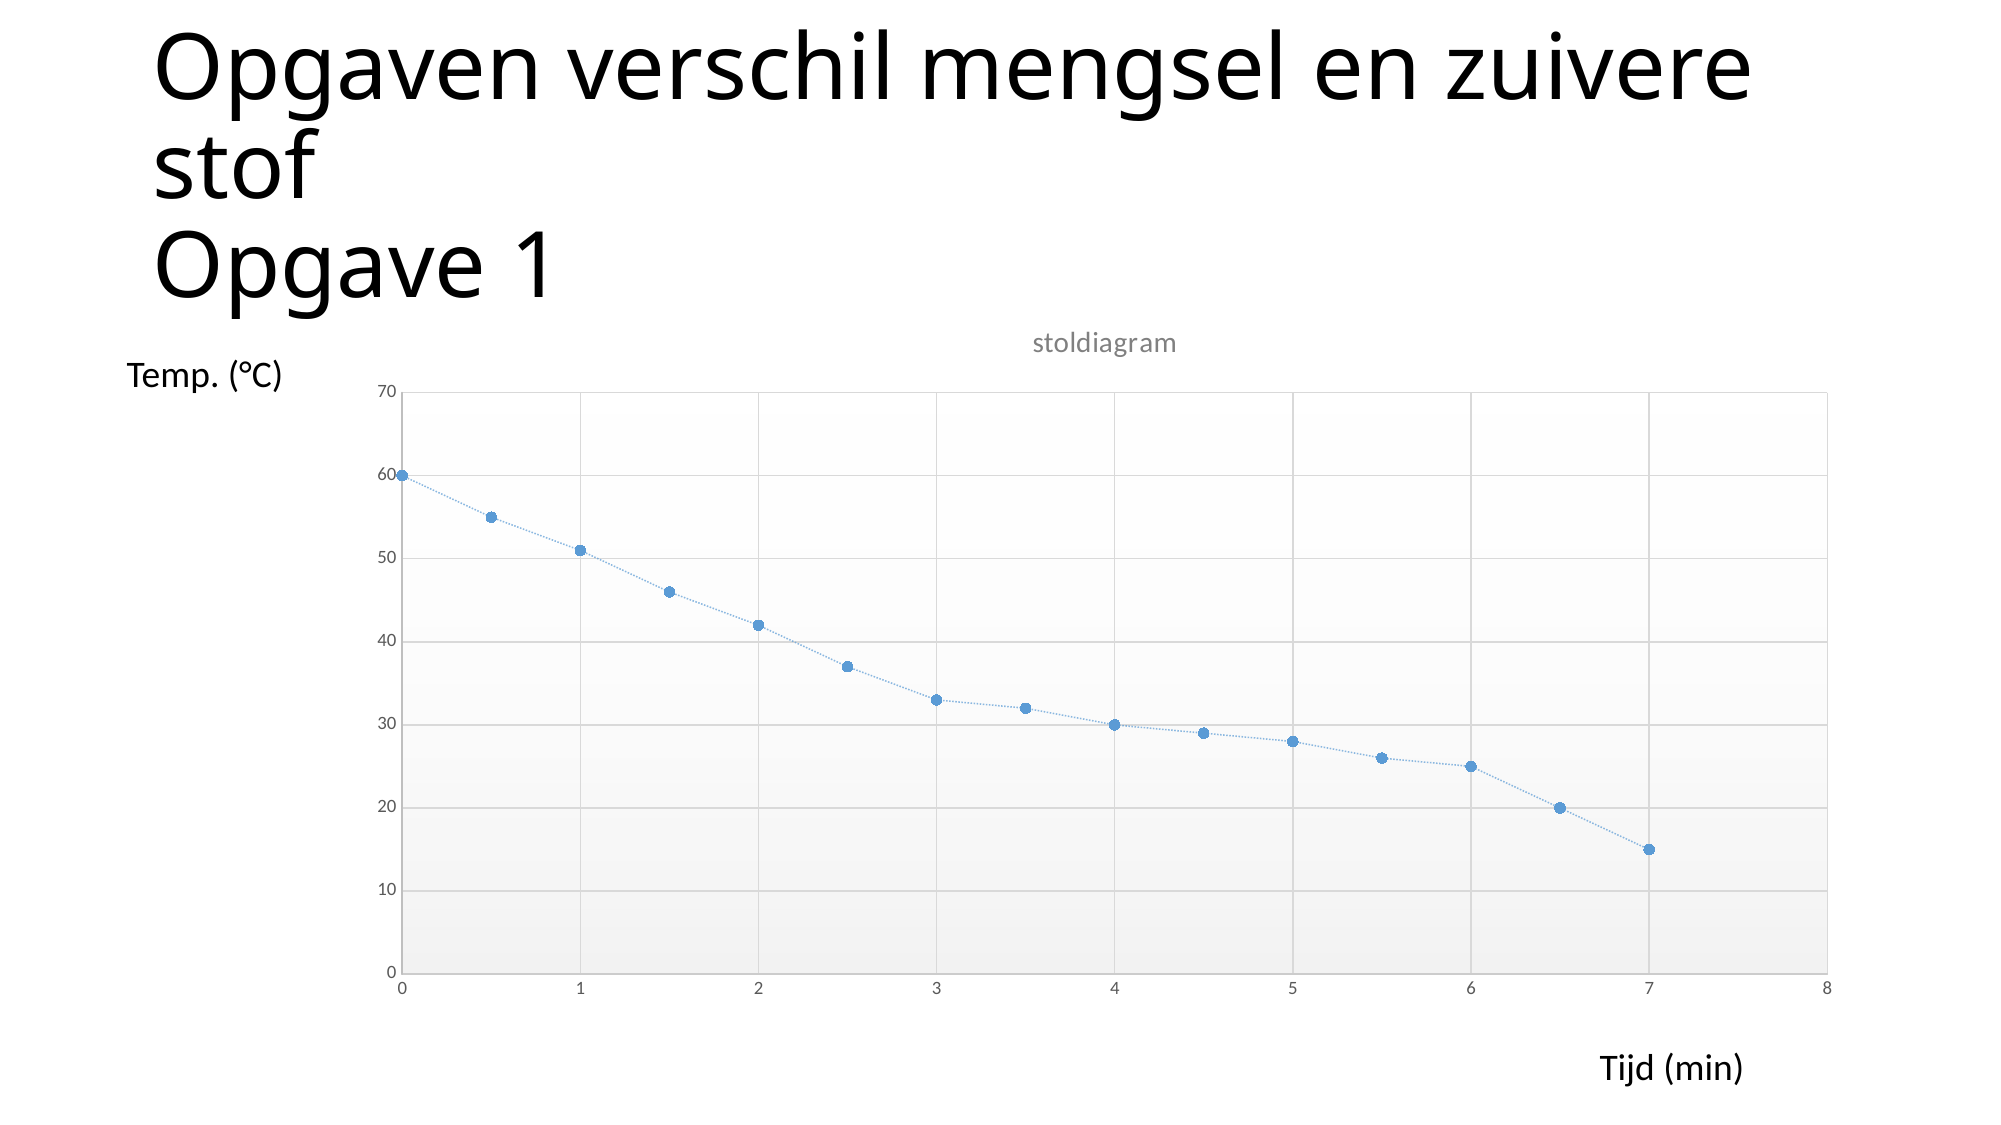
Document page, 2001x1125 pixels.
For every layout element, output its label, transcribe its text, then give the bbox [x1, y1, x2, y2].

text_box Tijd (min) [1584, 1035, 1760, 1096]
chart [347, 299, 1863, 1014]
text_box Temp. (°C) [111, 342, 299, 403]
title Opgaven verschil mengsel en zuivere stof Opgave 1 [137, 59, 1863, 278]
